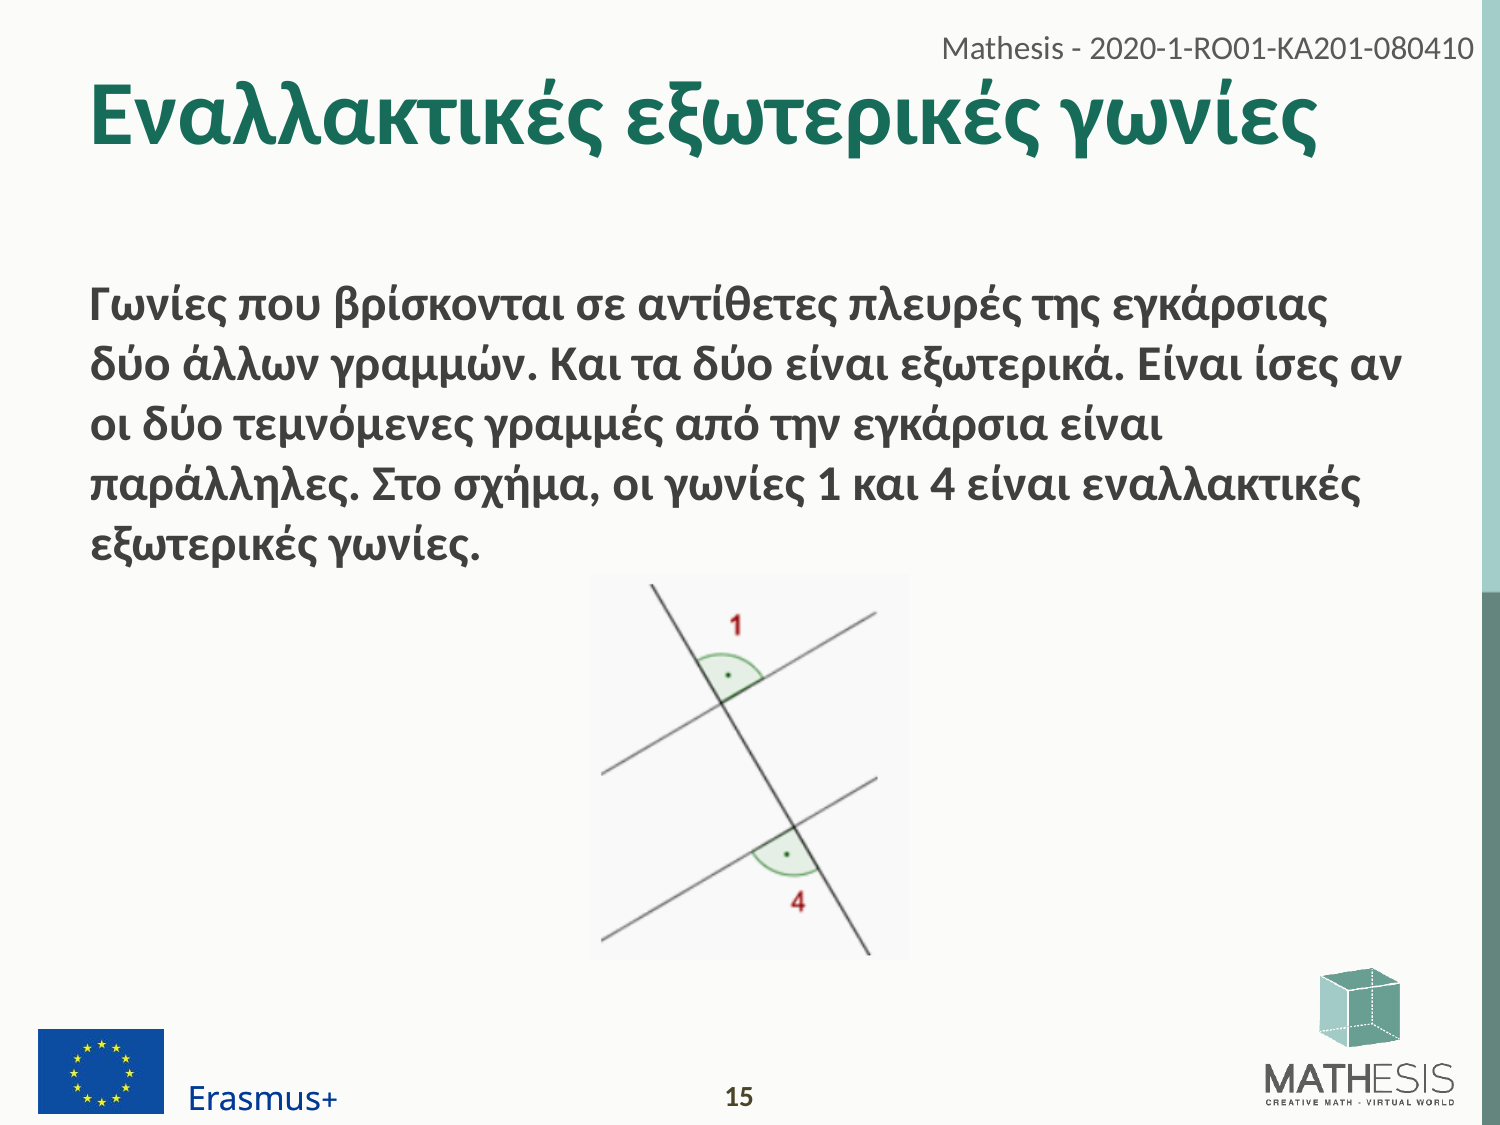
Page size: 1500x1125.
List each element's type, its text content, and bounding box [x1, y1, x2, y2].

picture [38, 1029, 164, 1114]
list Γωνίες που βρίσκονται σε αντίθετες πλευρές της εγκάρσιας δύο άλλων γραμμών. Και τα δύο είναι εξωτερικά. Είναι ίσες αν οι δύο τεμνόμενες γραμμές από την εγκάρσια είναι παράλληλες. Στο σχήμα, οι γωνίες 1 και 4 είναι εναλλακτικές εξωτερικές γωνίες. [75, 262, 1425, 1005]
picture [591, 574, 909, 960]
title Εναλλακτικές εξωτερικές γωνίες [75, 45, 1425, 233]
